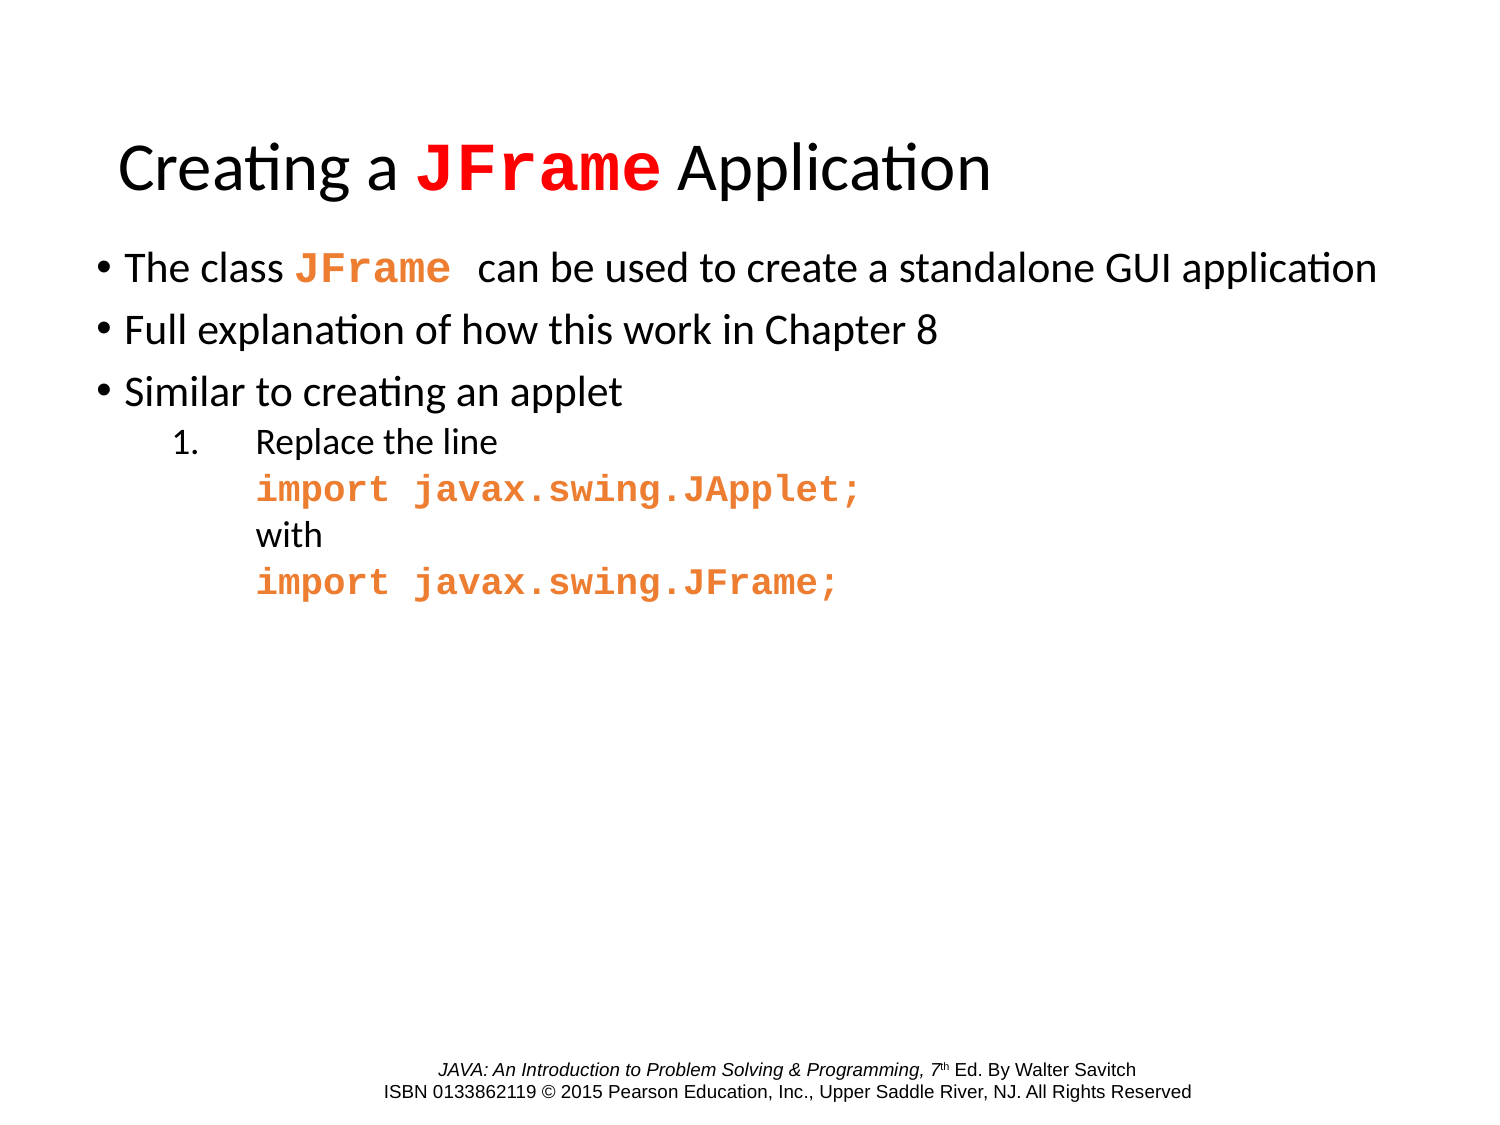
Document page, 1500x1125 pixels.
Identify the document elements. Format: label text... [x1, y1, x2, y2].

title Creating a JFrame Application [103, 59, 1397, 237]
list The class JFrame can be used to create a standalone GUI application Full explanation of how this work in Chapter 8 Similar to creating an applet Replace the line import javax.swing.JApplet; with import javax.swing.JFrame; [81, 237, 1432, 980]
